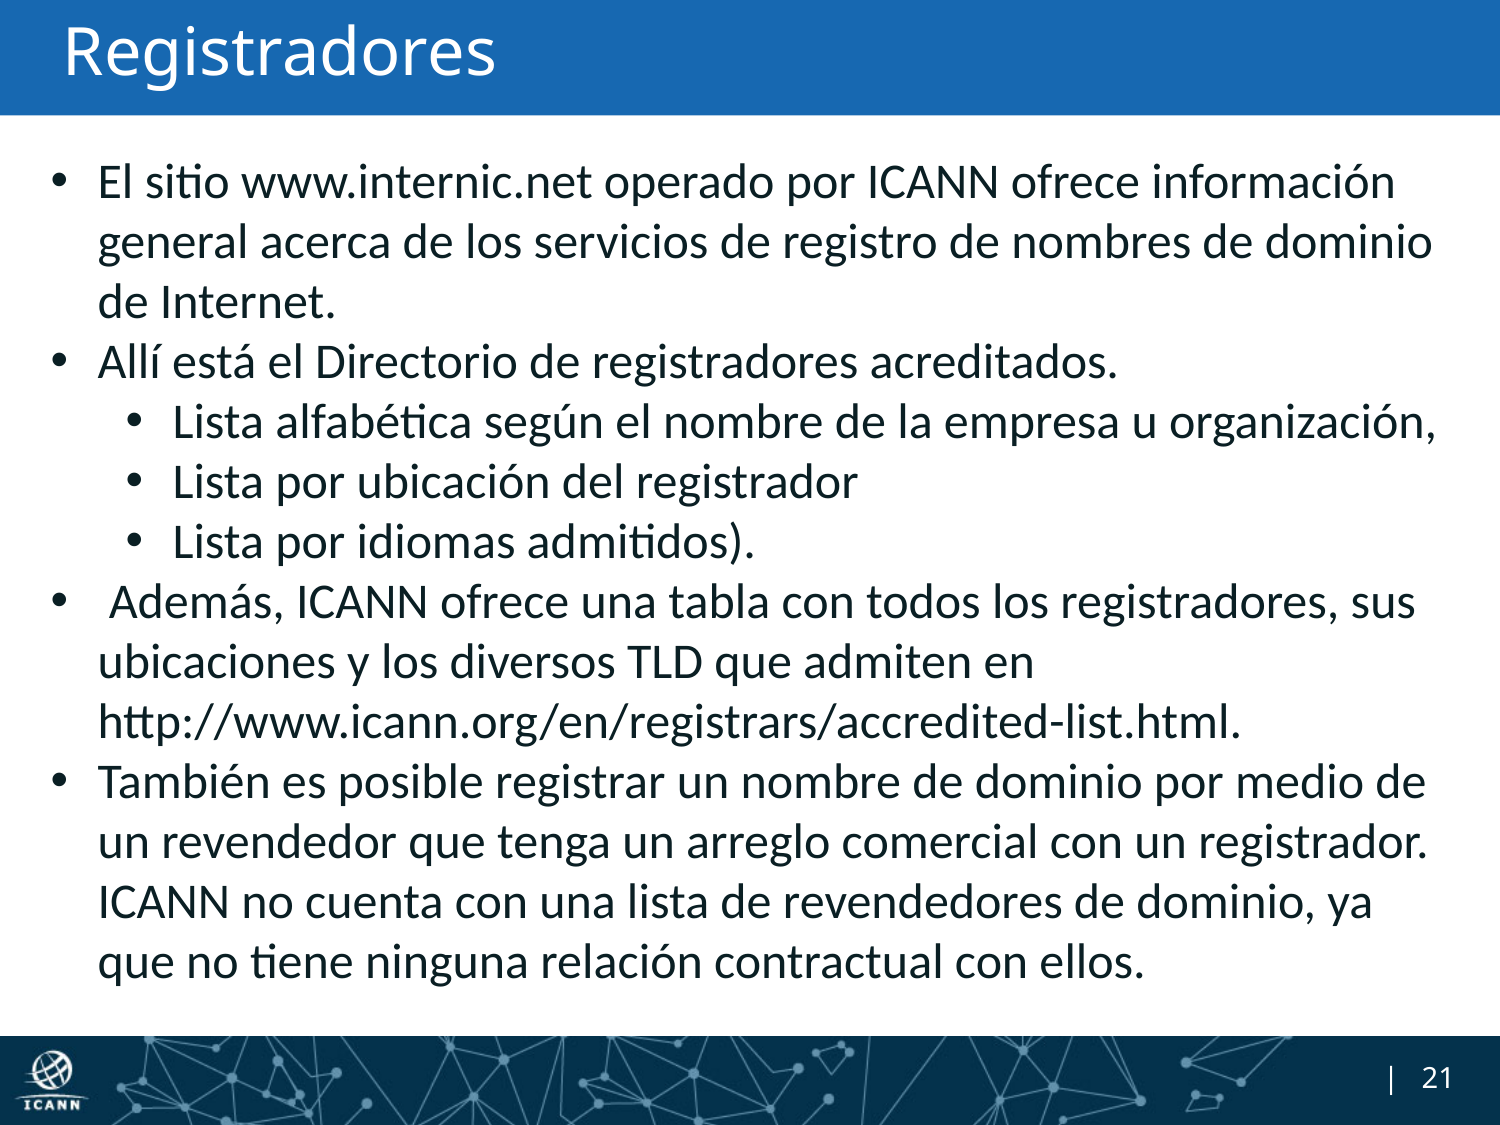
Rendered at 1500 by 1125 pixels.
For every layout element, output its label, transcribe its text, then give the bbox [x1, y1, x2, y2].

text_box El sitio www.internic.net operado por ICANN ofrece información general acerca de los servicios de registro de nombres de dominio de Internet. Allí está el Directorio de registradores acreditados. Lista alfabética según el nombre de la empresa u organización, Lista por ubicación del registrador Lista por idiomas admitidos). Además, ICANN ofrece una tabla con todos los registradores, sus ubicaciones y los diversos TLD que admiten en http://www.icann.org/en/registrars/accredited-list.html. También es posible registrar un nombre de dominio por medio de un revendedor que tenga un arreglo comercial con un registrador. ICANN no cuenta con una lista de revendedores de dominio, ya que no tiene ninguna relación contractual con ellos. [35, 141, 1464, 997]
picture [0, 1036, 1500, 1125]
title Registradores [0, 0, 1500, 116]
